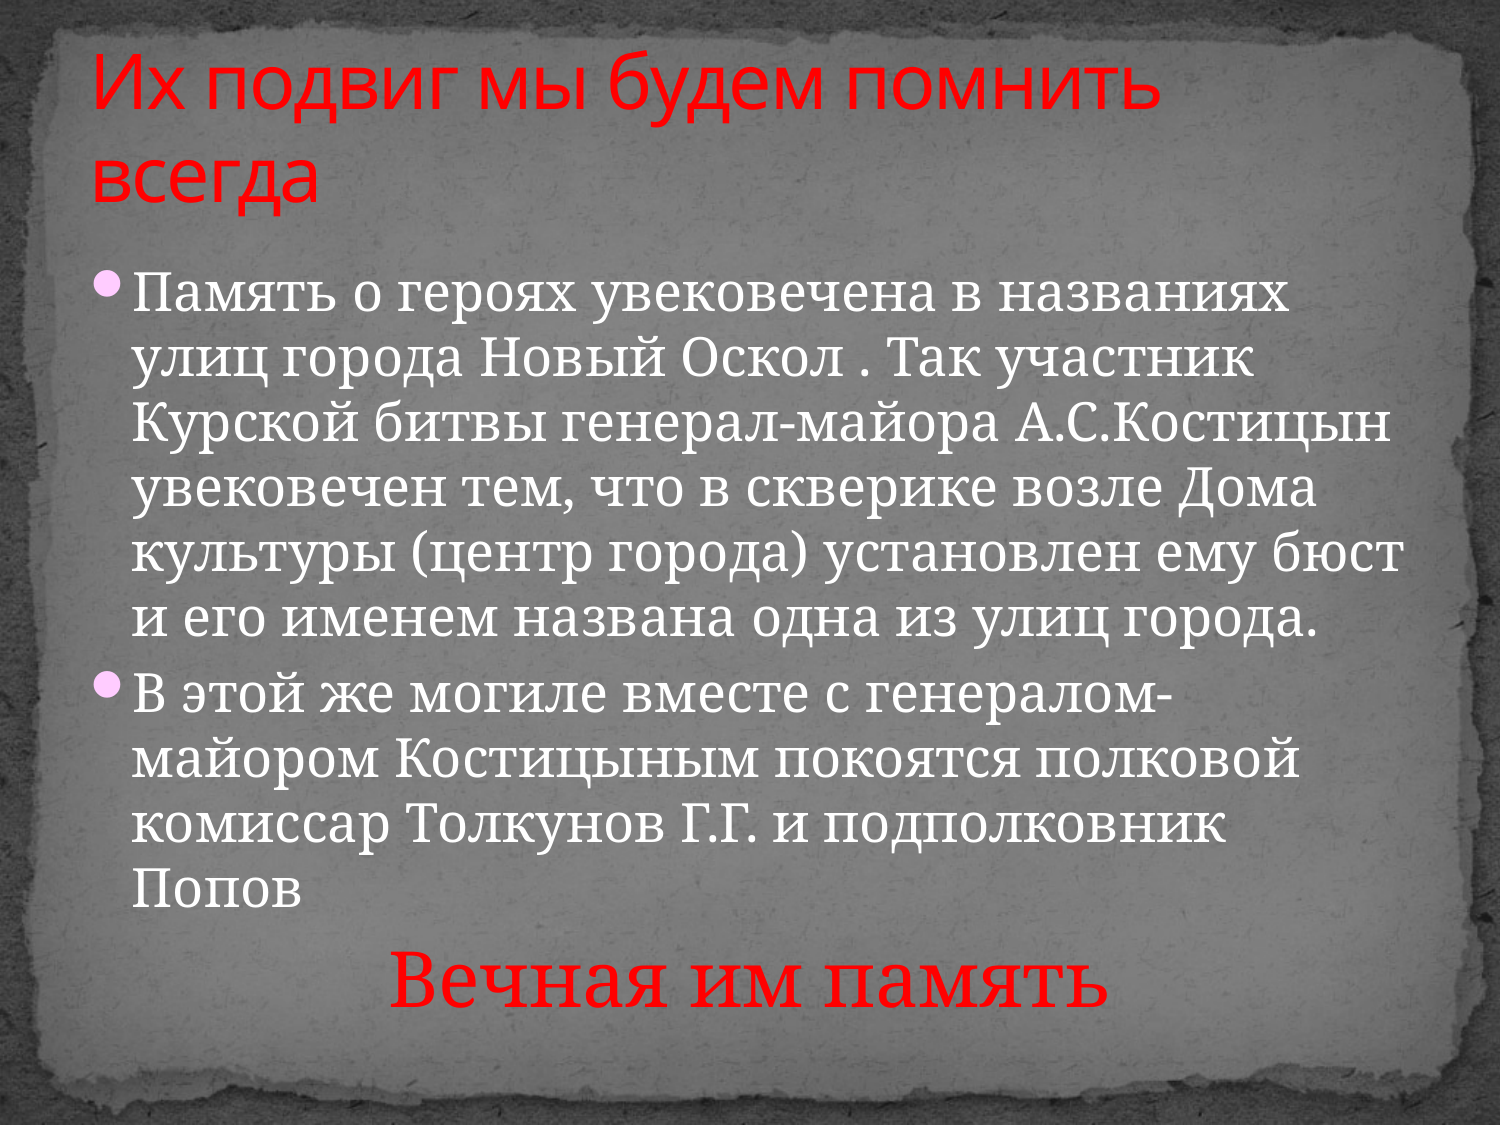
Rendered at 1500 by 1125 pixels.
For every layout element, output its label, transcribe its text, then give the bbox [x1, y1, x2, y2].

list Память о героях увековечена в названиях улиц города Новый Оскол . Так участник Курской битвы генерал-майора А.С.Костицын увековечен тем, что в скверике возле Дома культуры (центр города) установлен ему бюст и его именем названа одна из улиц города. В этой же могиле вместе с генералом-майором Костицыным покоятся полковой комиссар Толкунов Г.Г. и подполковник Попов Вечная им память [75, 249, 1425, 1067]
title Их подвиг мы будем помнить всегда [74, 24, 1425, 225]
